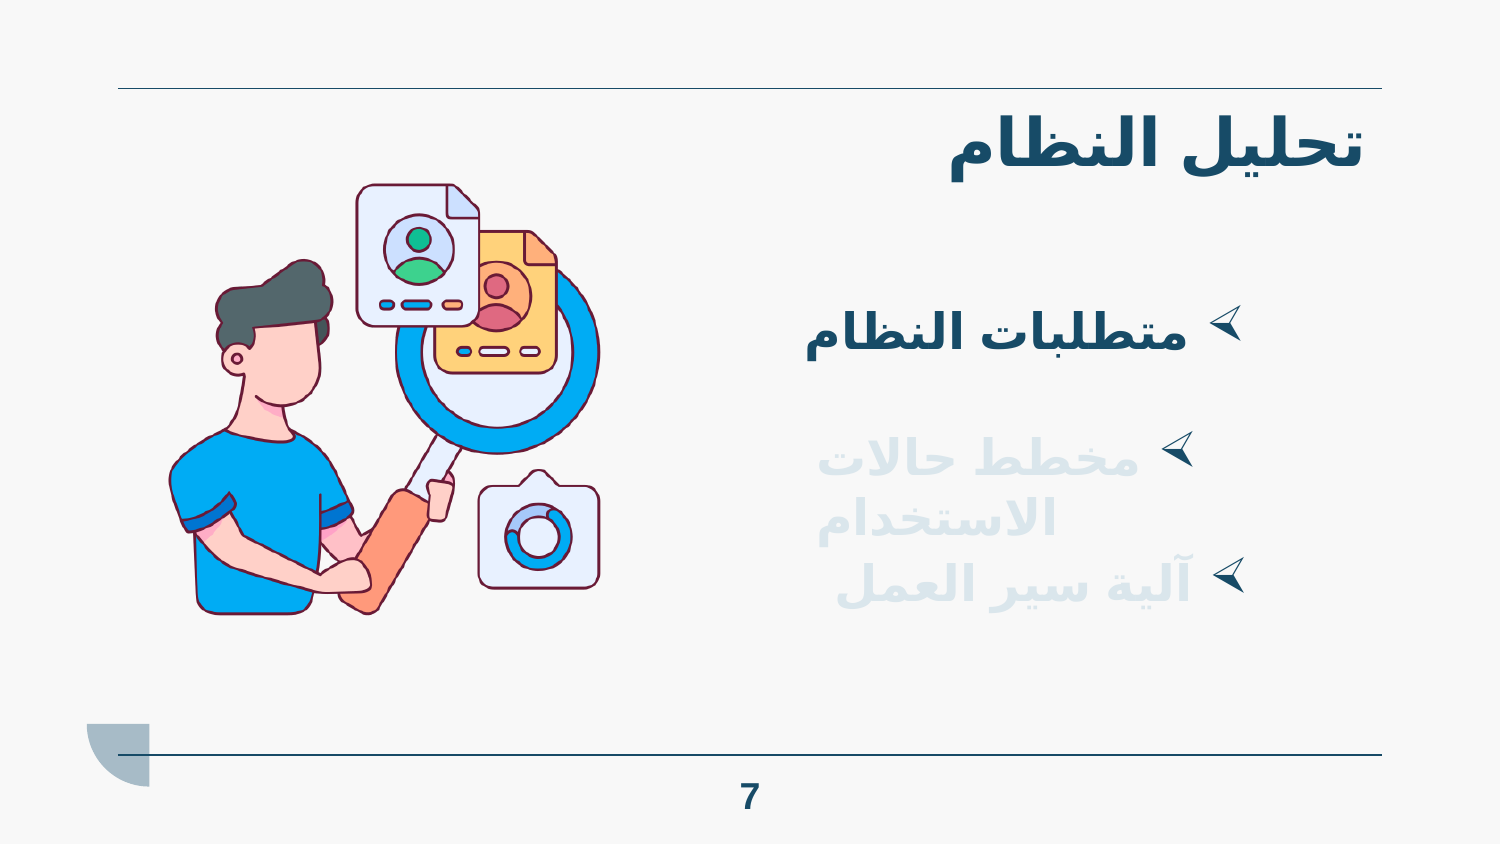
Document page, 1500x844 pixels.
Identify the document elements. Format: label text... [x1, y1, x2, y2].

title تحليل النظام [118, 85, 1382, 170]
text_box مخطط حالات الاستخدام [801, 410, 1283, 537]
text_box متطلبات النظام [779, 284, 1261, 411]
text_box 7 [698, 758, 801, 831]
picture [154, 169, 612, 627]
text_box آلية سير العمل [782, 536, 1265, 663]
